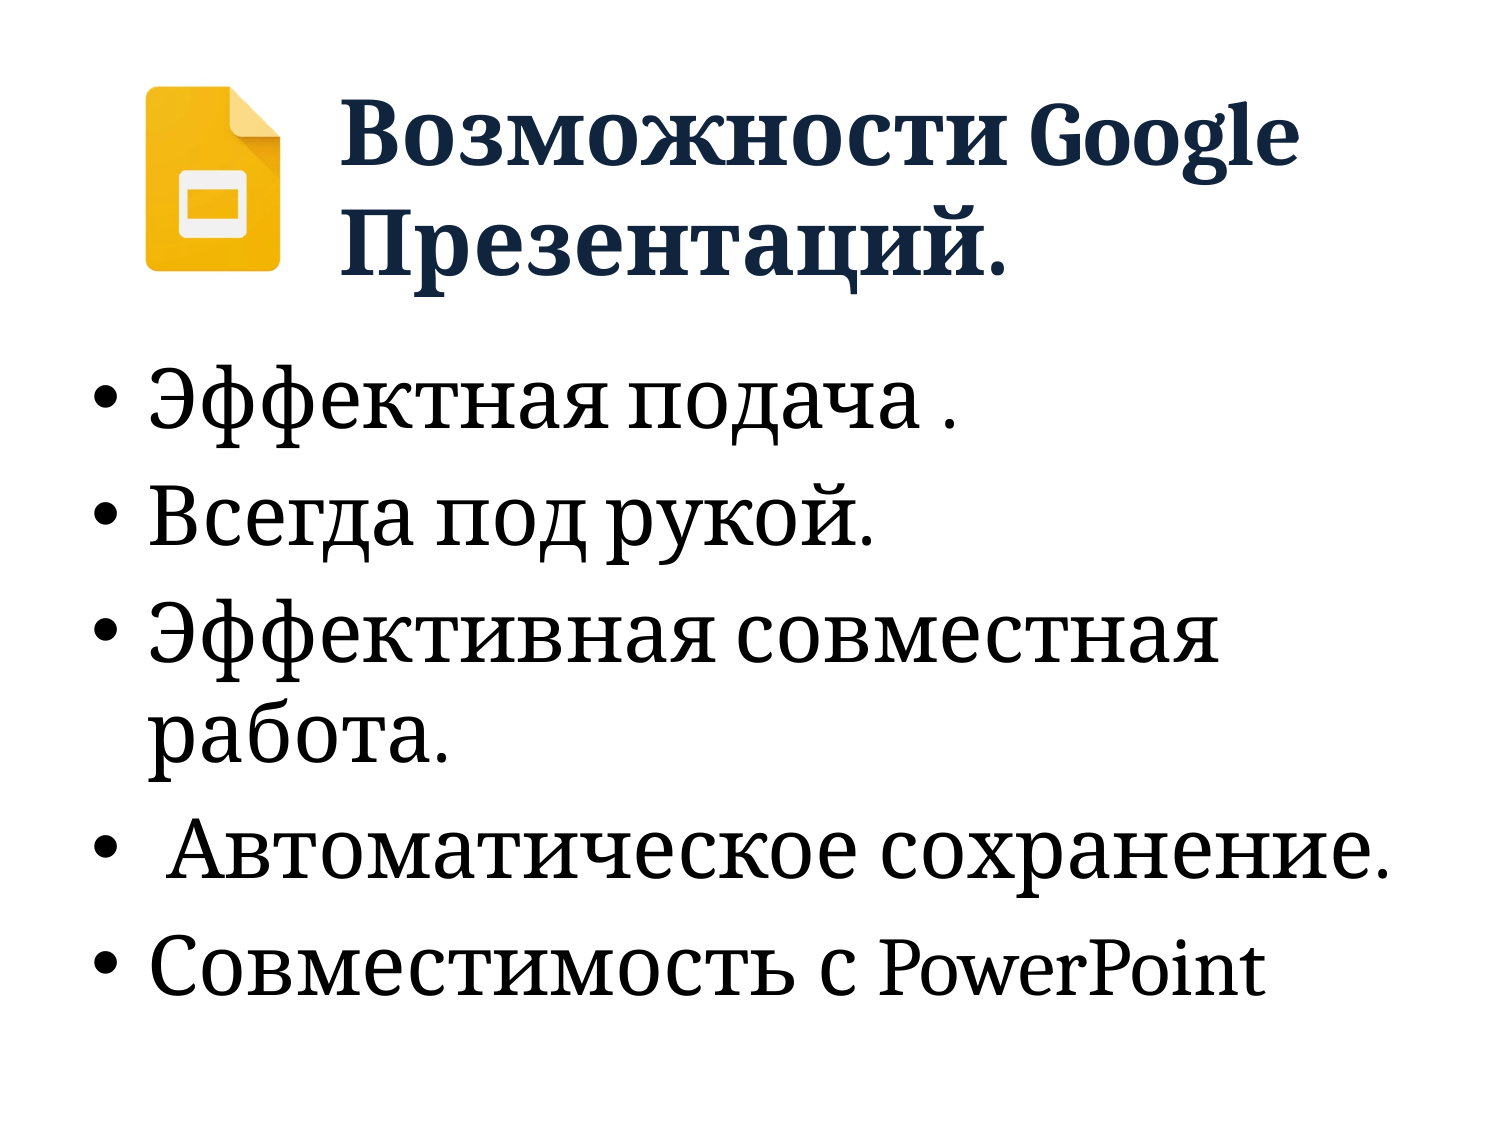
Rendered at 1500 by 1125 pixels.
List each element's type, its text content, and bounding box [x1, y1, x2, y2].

title Возможности Google Презентаций. [341, 90, 1437, 278]
list Эффектная подача . Всегда под рукой. Эффективная совместная работа. Автоматическое сохранение. Совместимость с PowerPoint [76, 338, 1427, 1081]
picture [88, 54, 337, 303]
